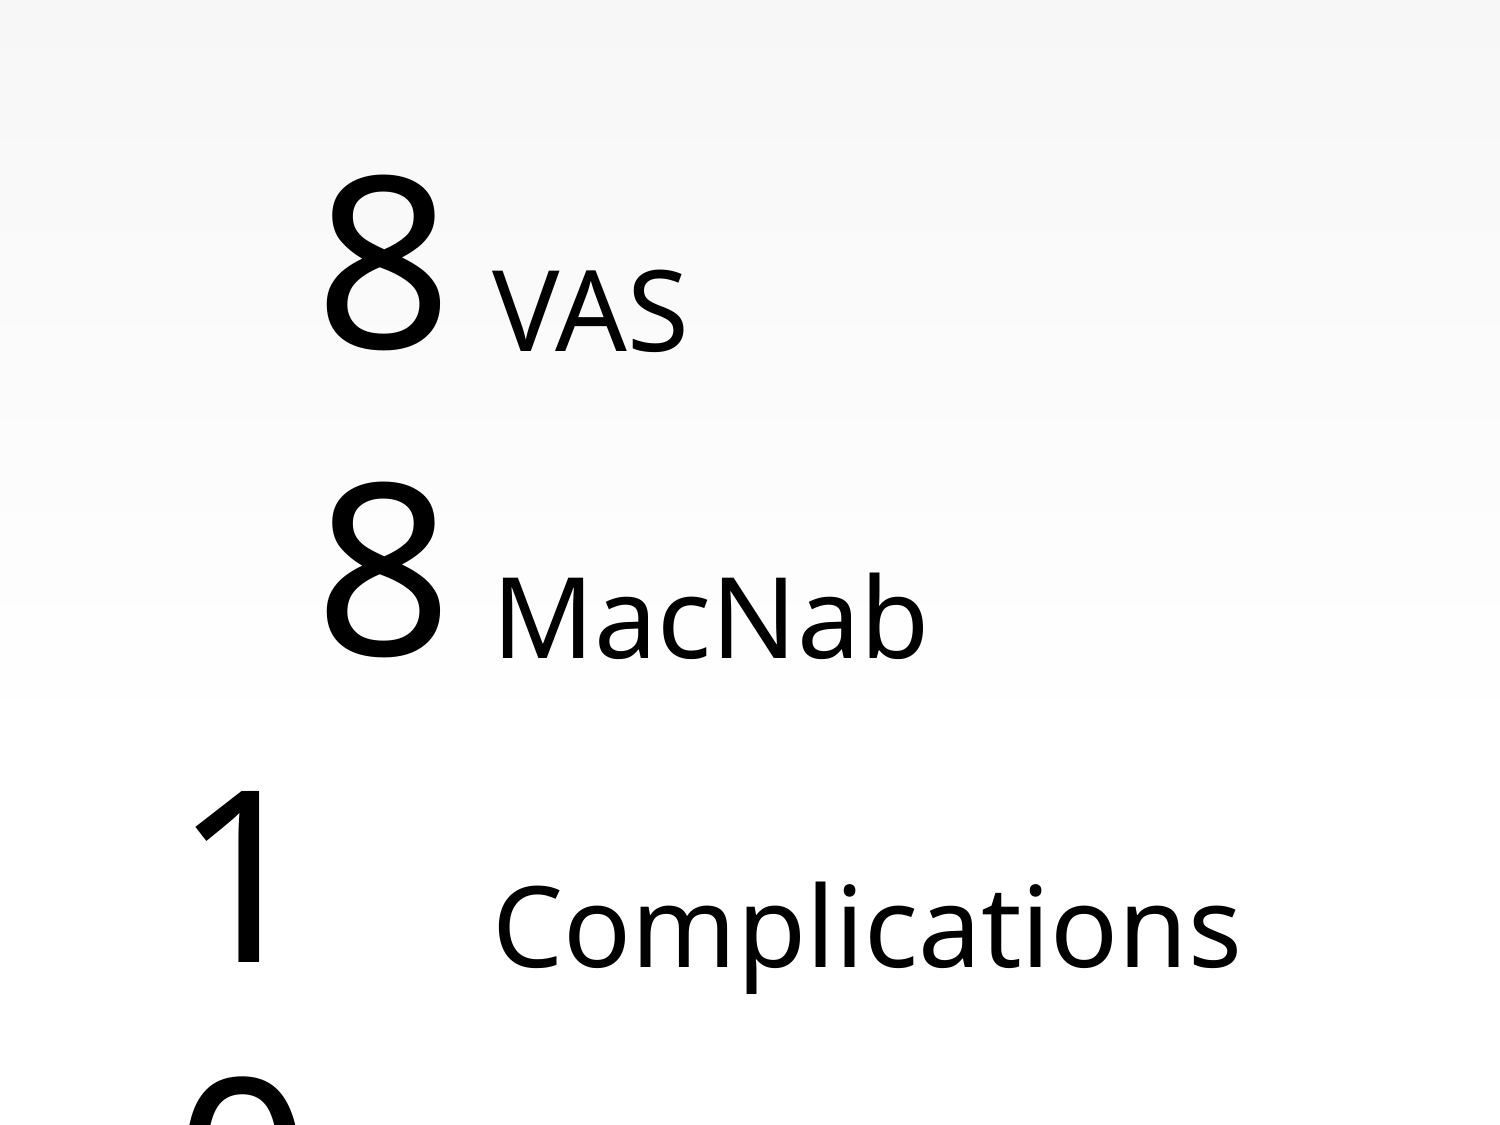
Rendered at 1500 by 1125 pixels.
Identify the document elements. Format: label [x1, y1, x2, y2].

text_box [159, 101, 1341, 1022]
